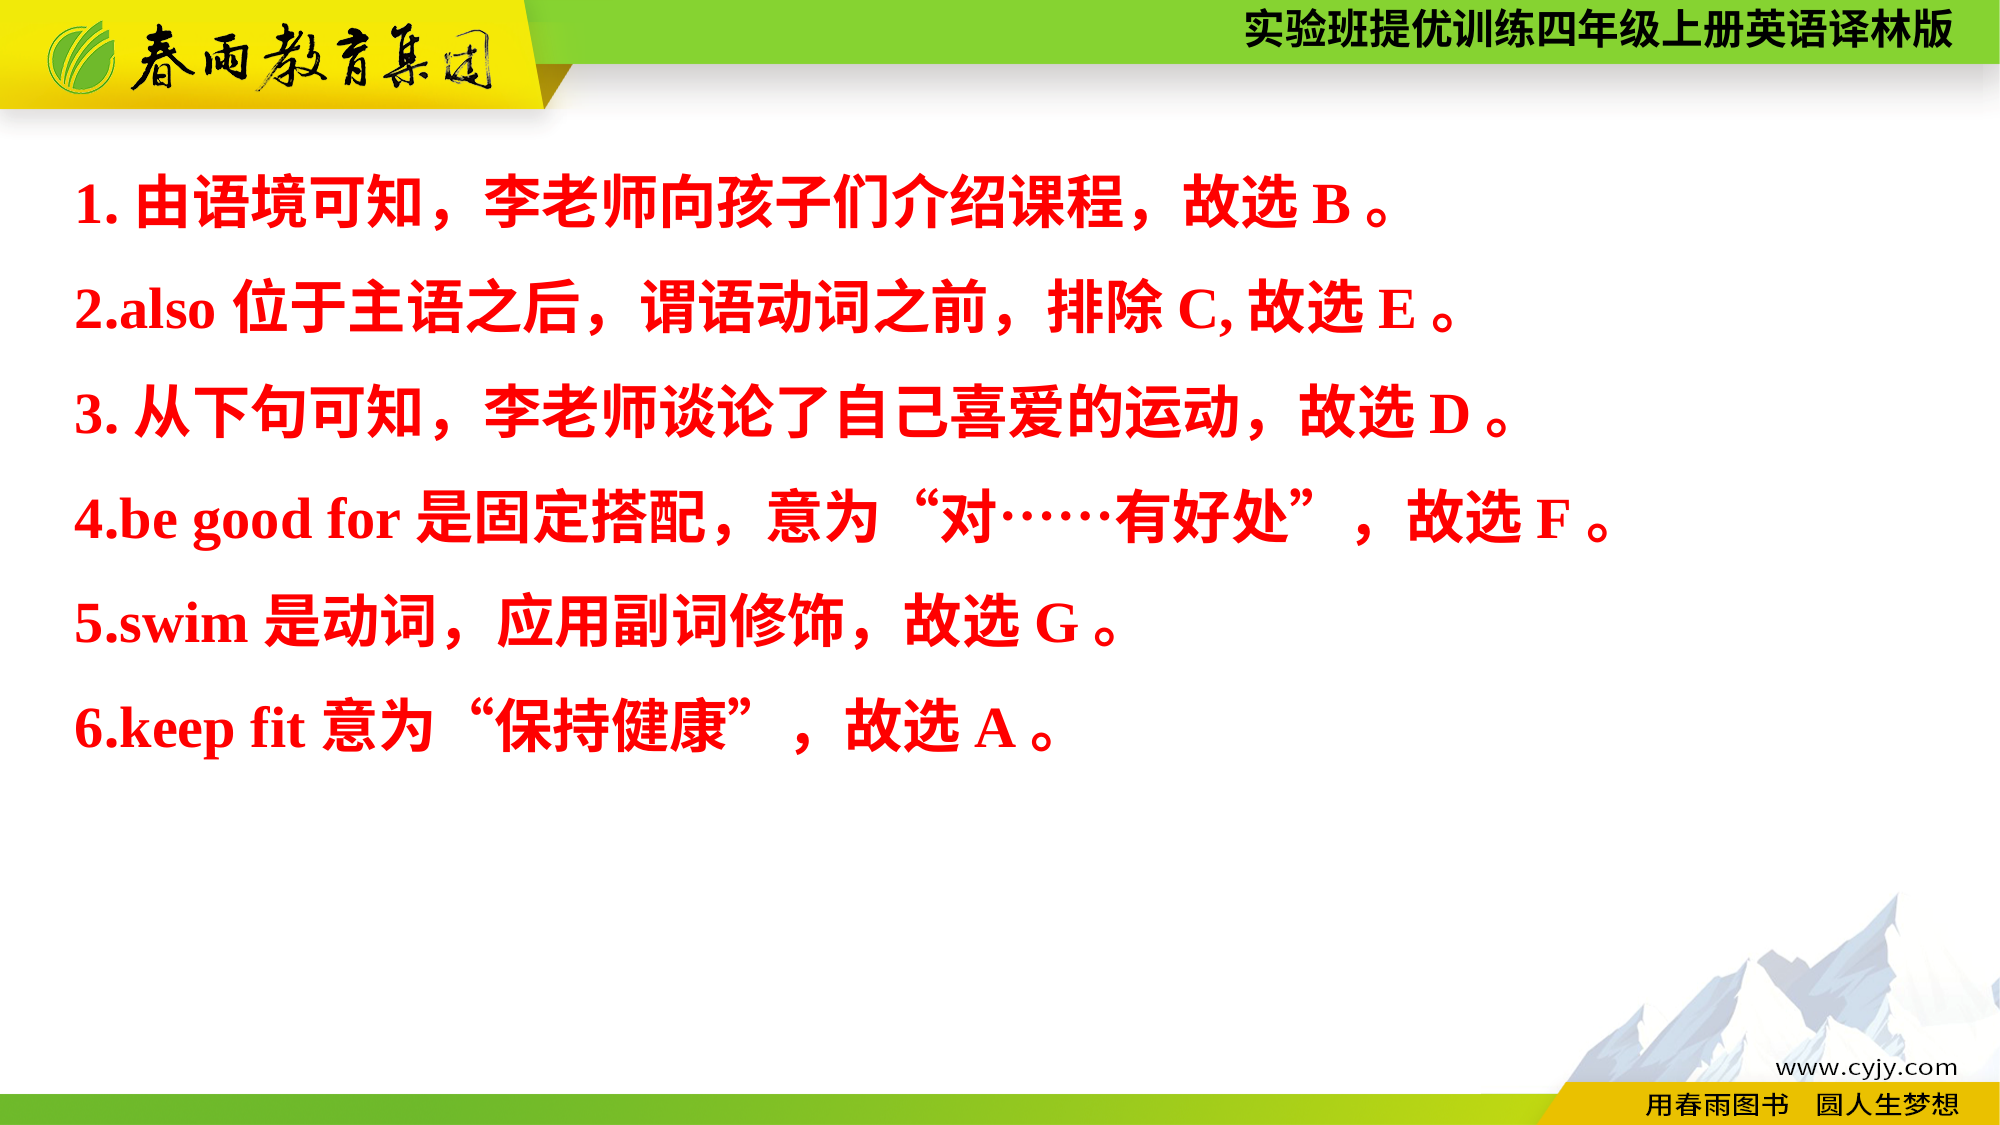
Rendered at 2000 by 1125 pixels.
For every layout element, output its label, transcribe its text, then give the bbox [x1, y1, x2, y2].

list 1.由语境可知，李老师向孩子们介绍课程，故选B。 2.also位于主语之后，谓语动词之前，排除C,故选E。 3.从下句可知，李老师谈论了自己喜爱的运动，故选D。 4.be good for是固定搭配，意为“对……有好处”，故选F。 5.swim是动词，应用副词修饰，故选G。 6.keep fit意为“保持健康”，故选A。 [59, 122, 1944, 761]
picture [0, 0, 2000, 1125]
